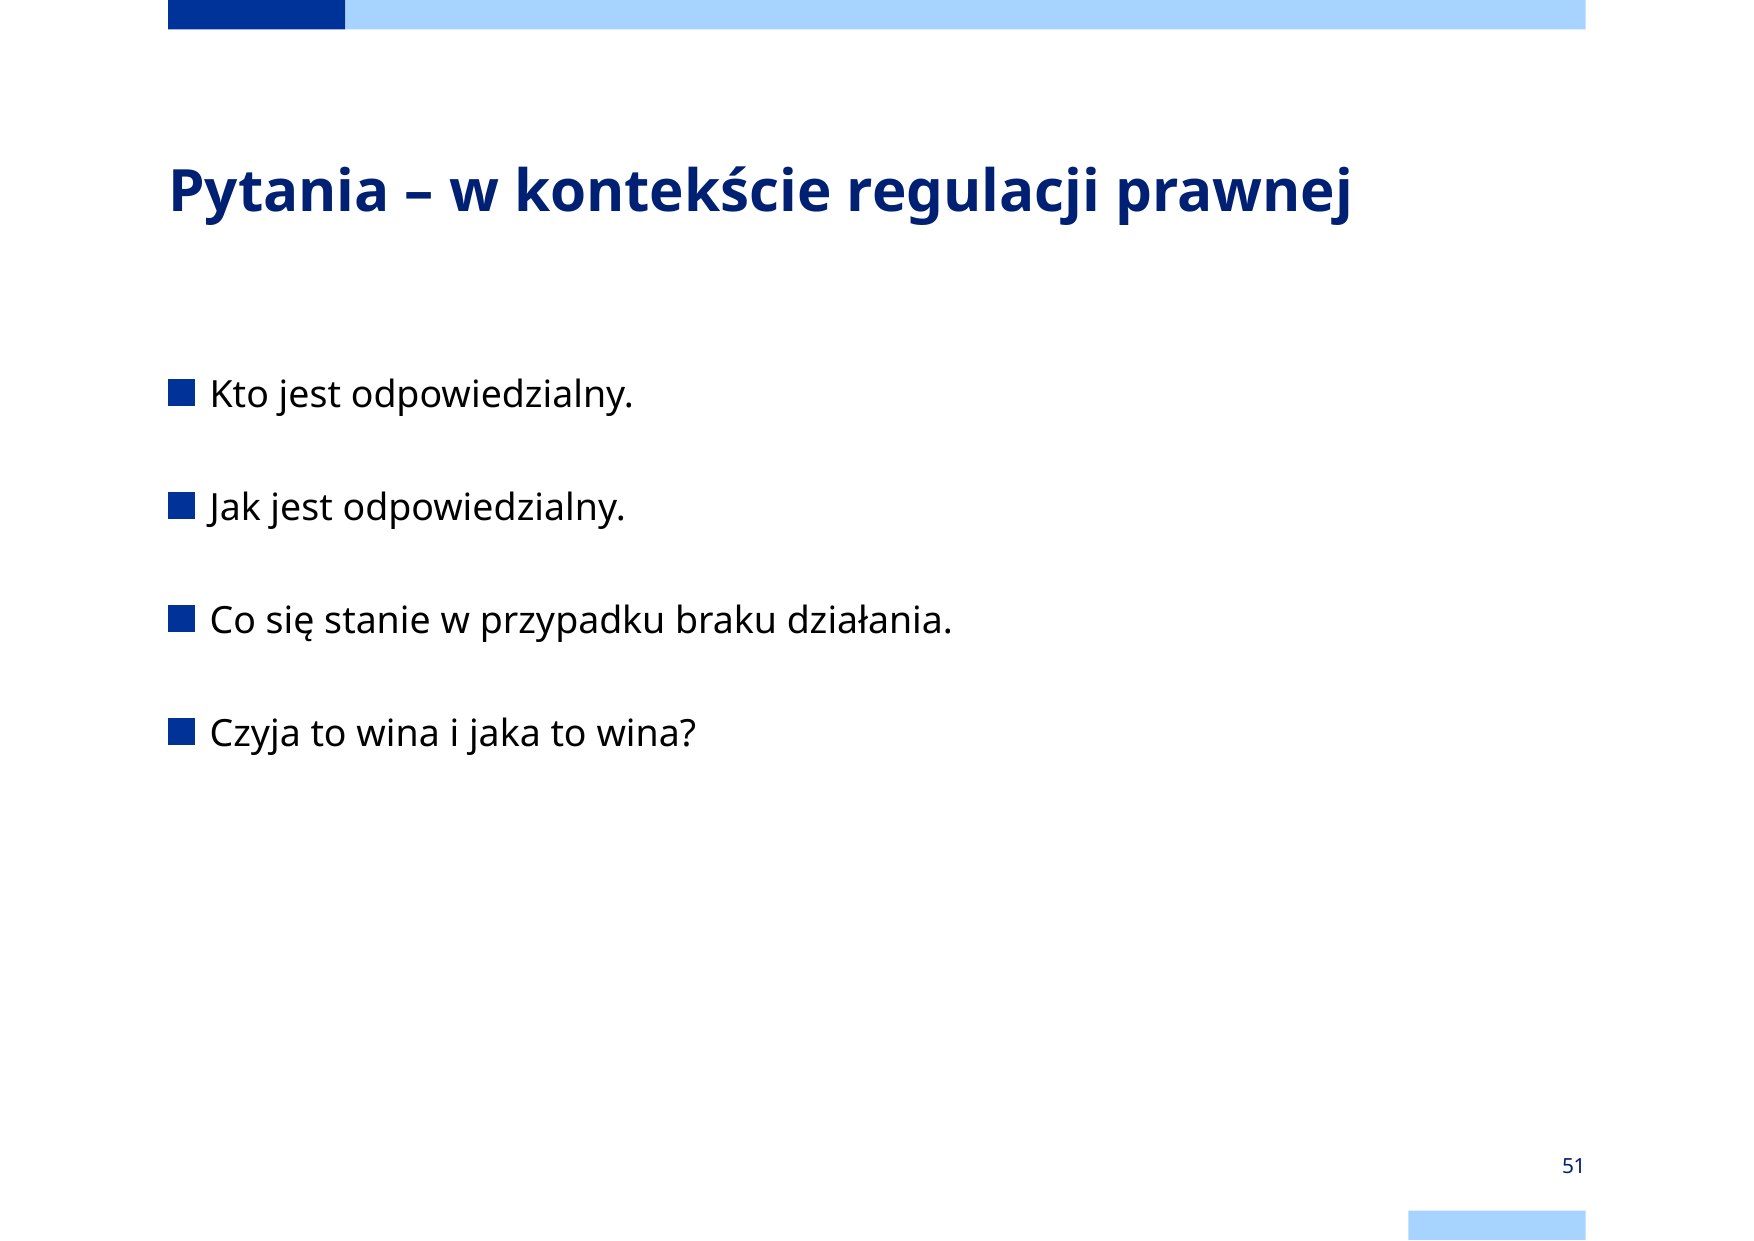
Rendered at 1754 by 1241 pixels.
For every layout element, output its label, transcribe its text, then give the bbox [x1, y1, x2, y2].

slide_number 51 [1408, 1151, 1586, 1182]
list Kto jest odpowiedzialny. Jak jest odpowiedzialny. Co się stanie w przypadku braku działania. Czyja to wina i jaka to wina? [168, 324, 1586, 1093]
picture [168, 492, 195, 519]
title Pytania – w kontekście regulacji prawnej [168, 147, 1586, 324]
picture [168, 379, 195, 406]
picture [168, 605, 195, 632]
picture [168, 718, 195, 745]
